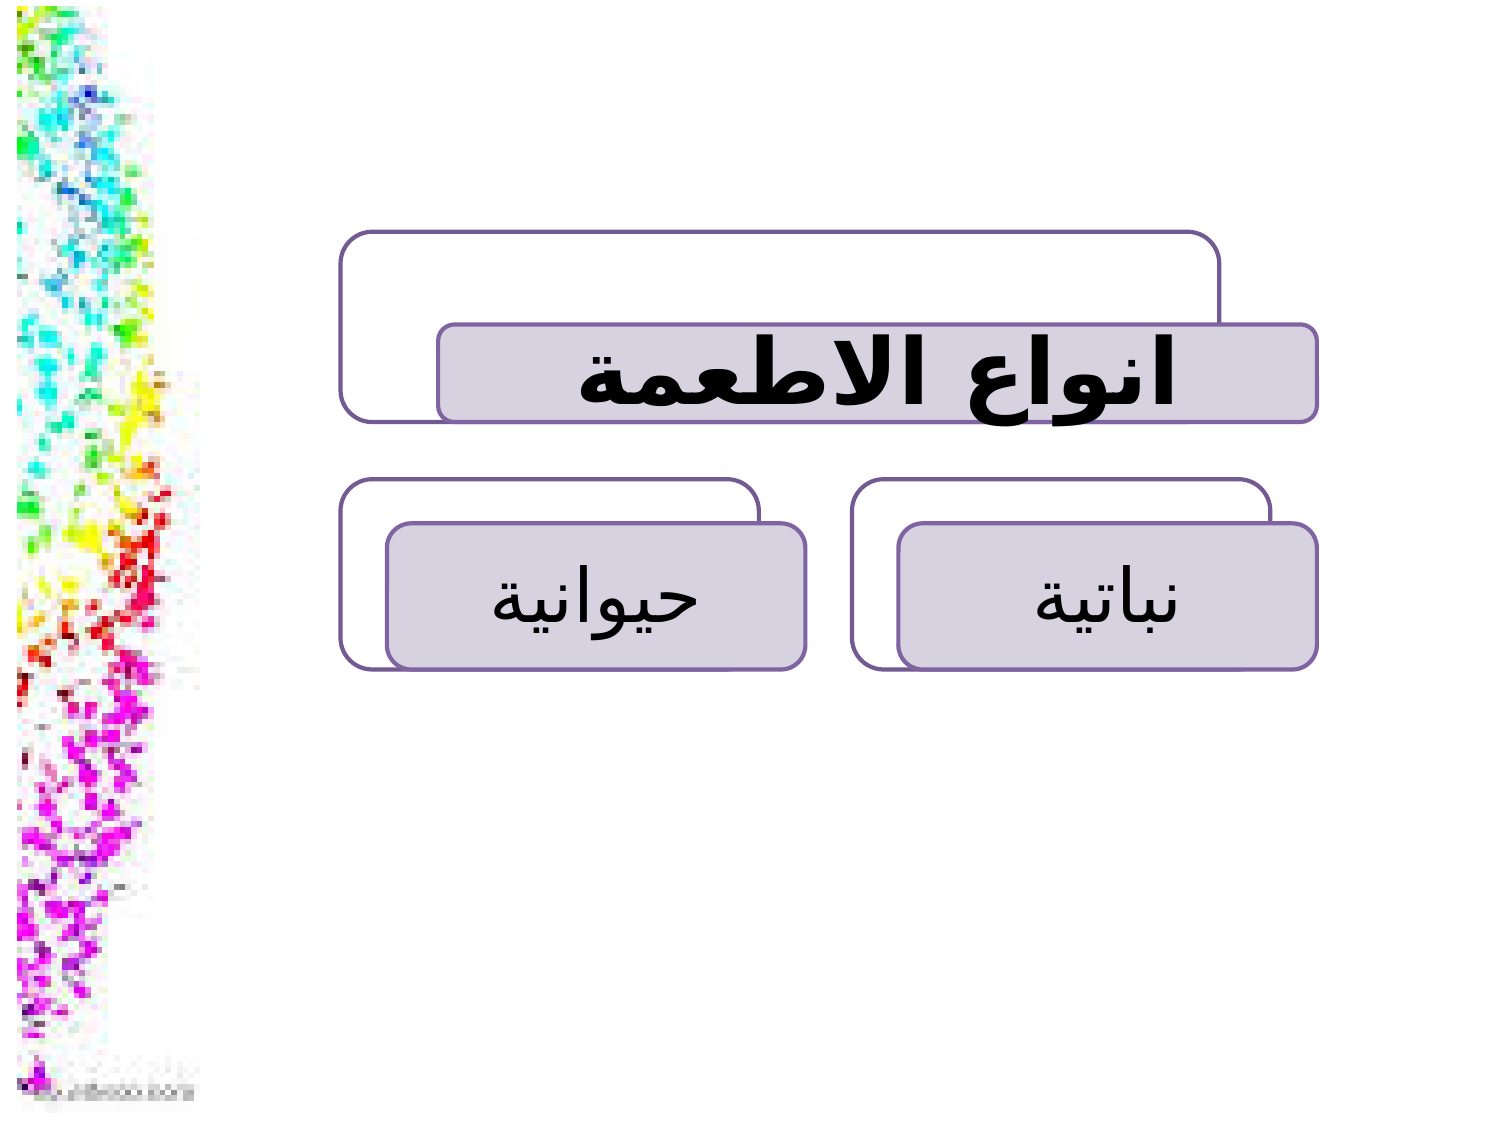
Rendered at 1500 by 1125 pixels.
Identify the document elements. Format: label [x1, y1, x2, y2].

text_box [218, 231, 1440, 918]
picture [17, 6, 1500, 1113]
